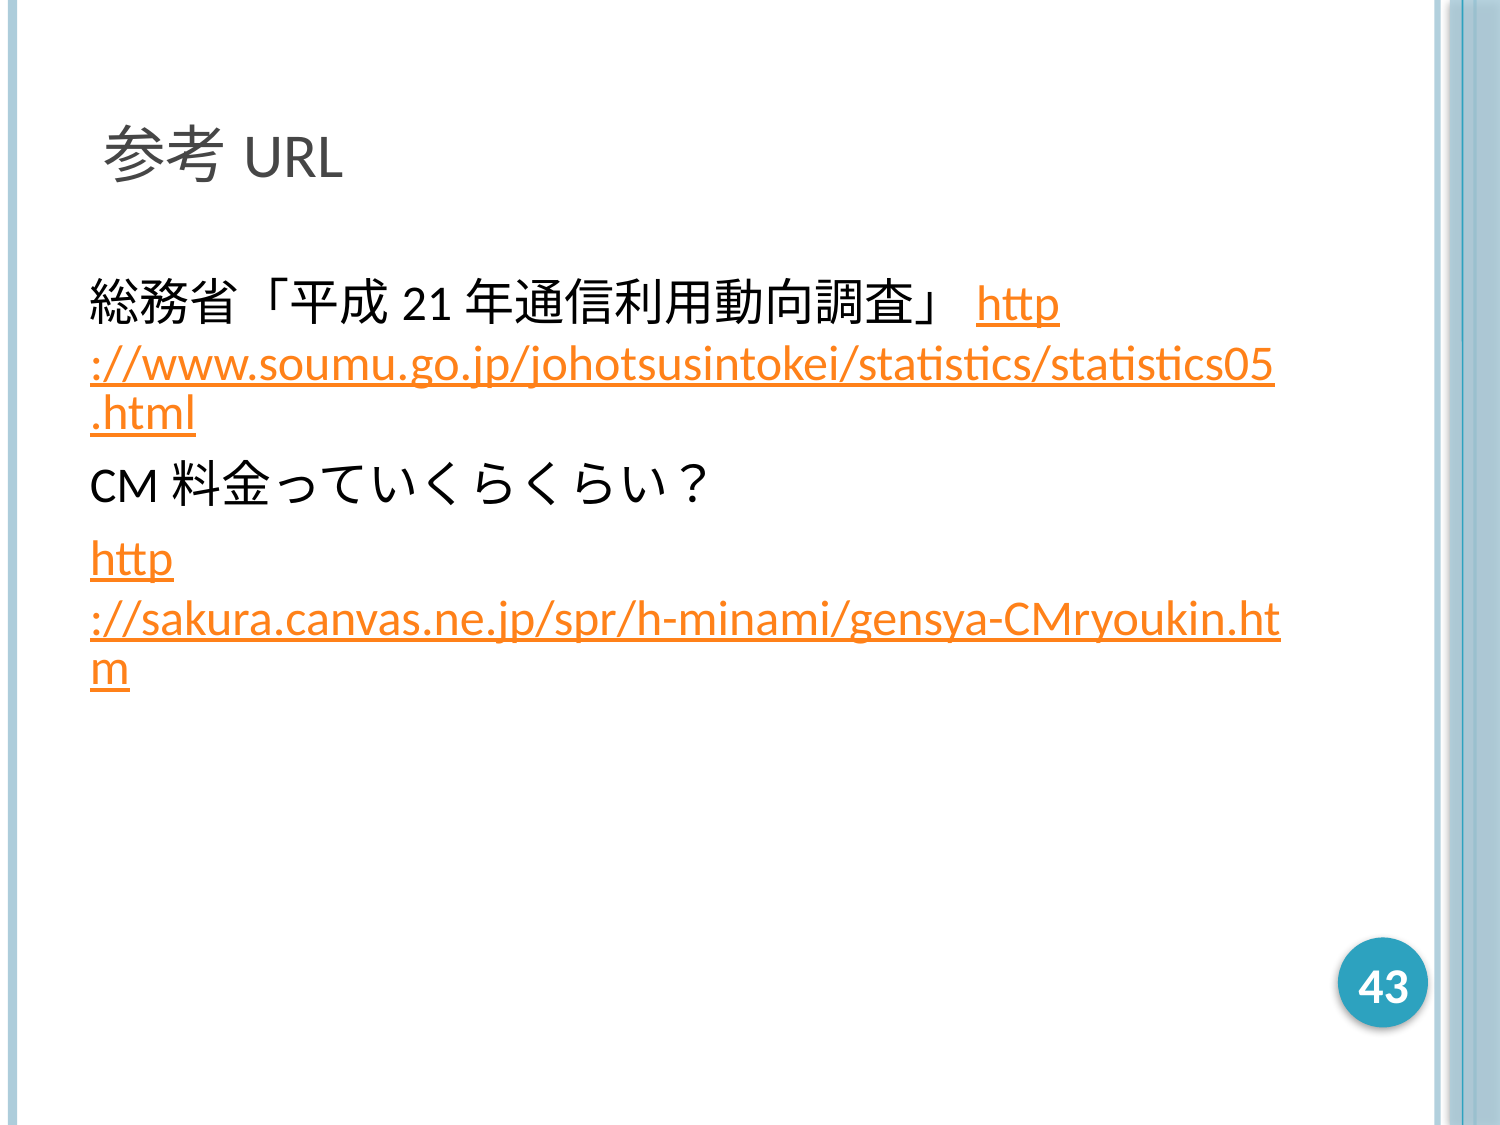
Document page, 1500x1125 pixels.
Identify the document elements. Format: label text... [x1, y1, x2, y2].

slide_number 43 [1333, 940, 1434, 1027]
list 総務省「平成21年通信利用動向調査」http://www.soumu.go.jp/johotsusintokei/statistics/statistics05.html CM料金っていくらくらい？ http://sakura.canvas.ne.jp/spr/h-minami/gensya-CMryoukin.htm [75, 262, 1300, 1062]
title 参考URL [88, 78, 374, 198]
